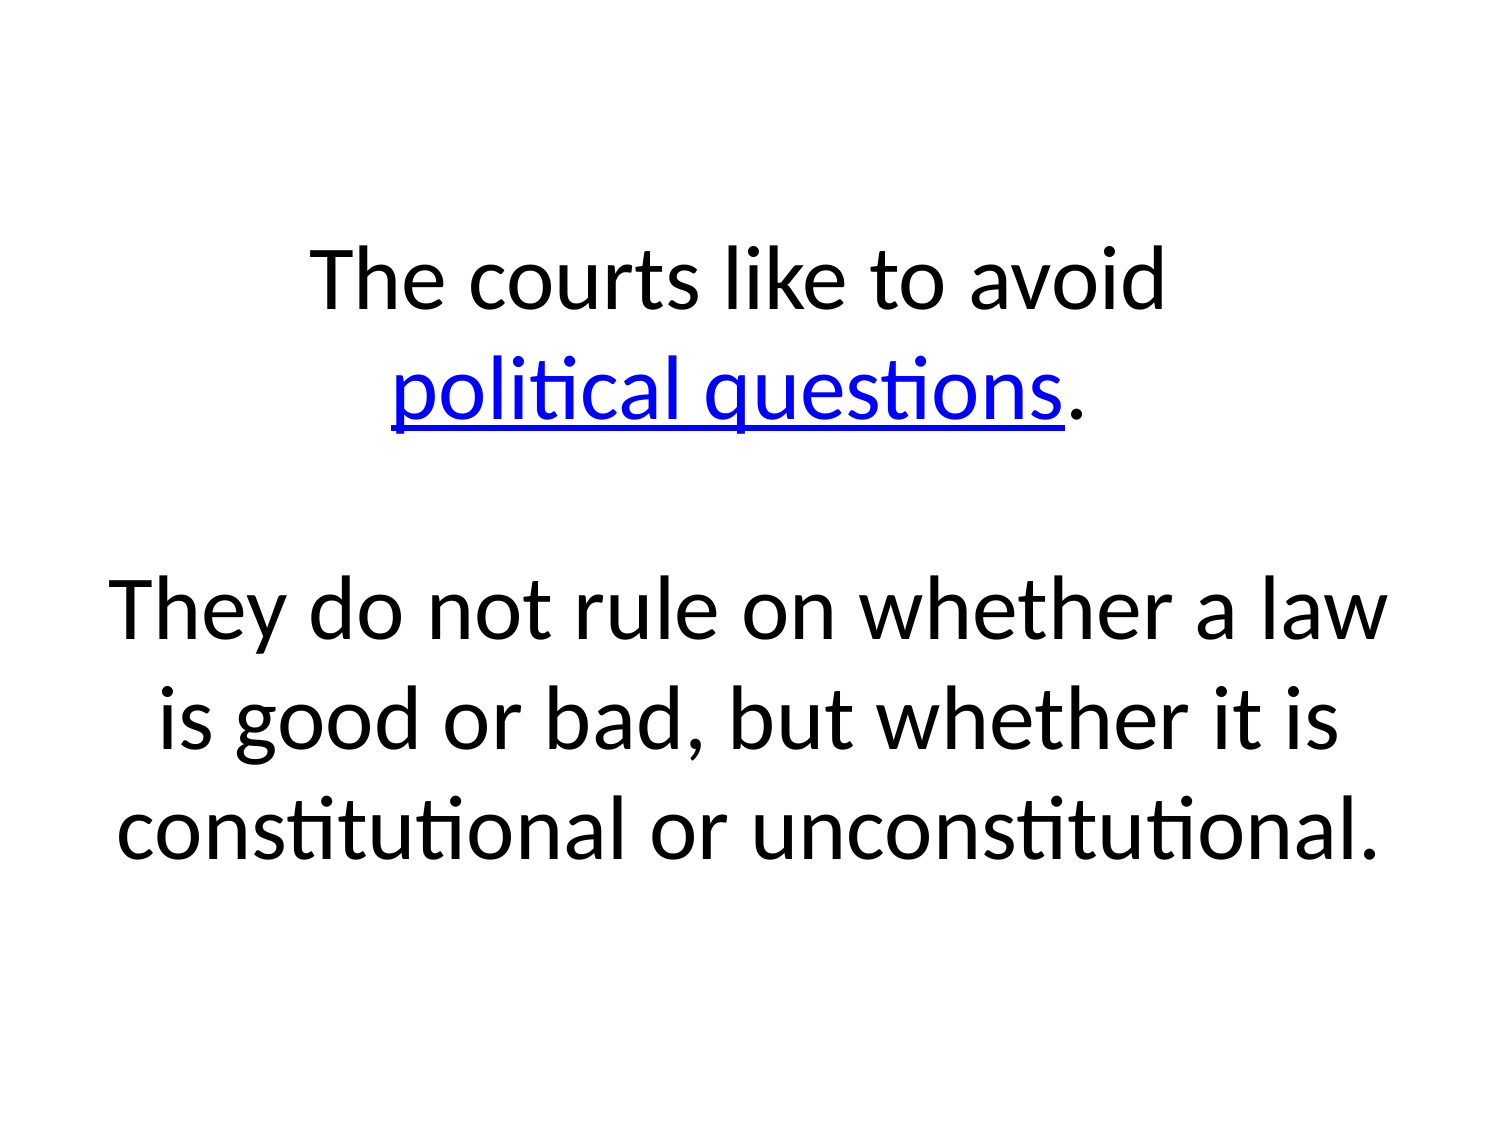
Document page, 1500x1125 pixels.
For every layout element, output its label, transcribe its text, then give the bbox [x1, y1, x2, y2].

title The courts like to avoid political questions. They do not rule on whether a law is good or bad, but whether it is constitutional or unconstitutional. [74, 44, 1426, 1051]
